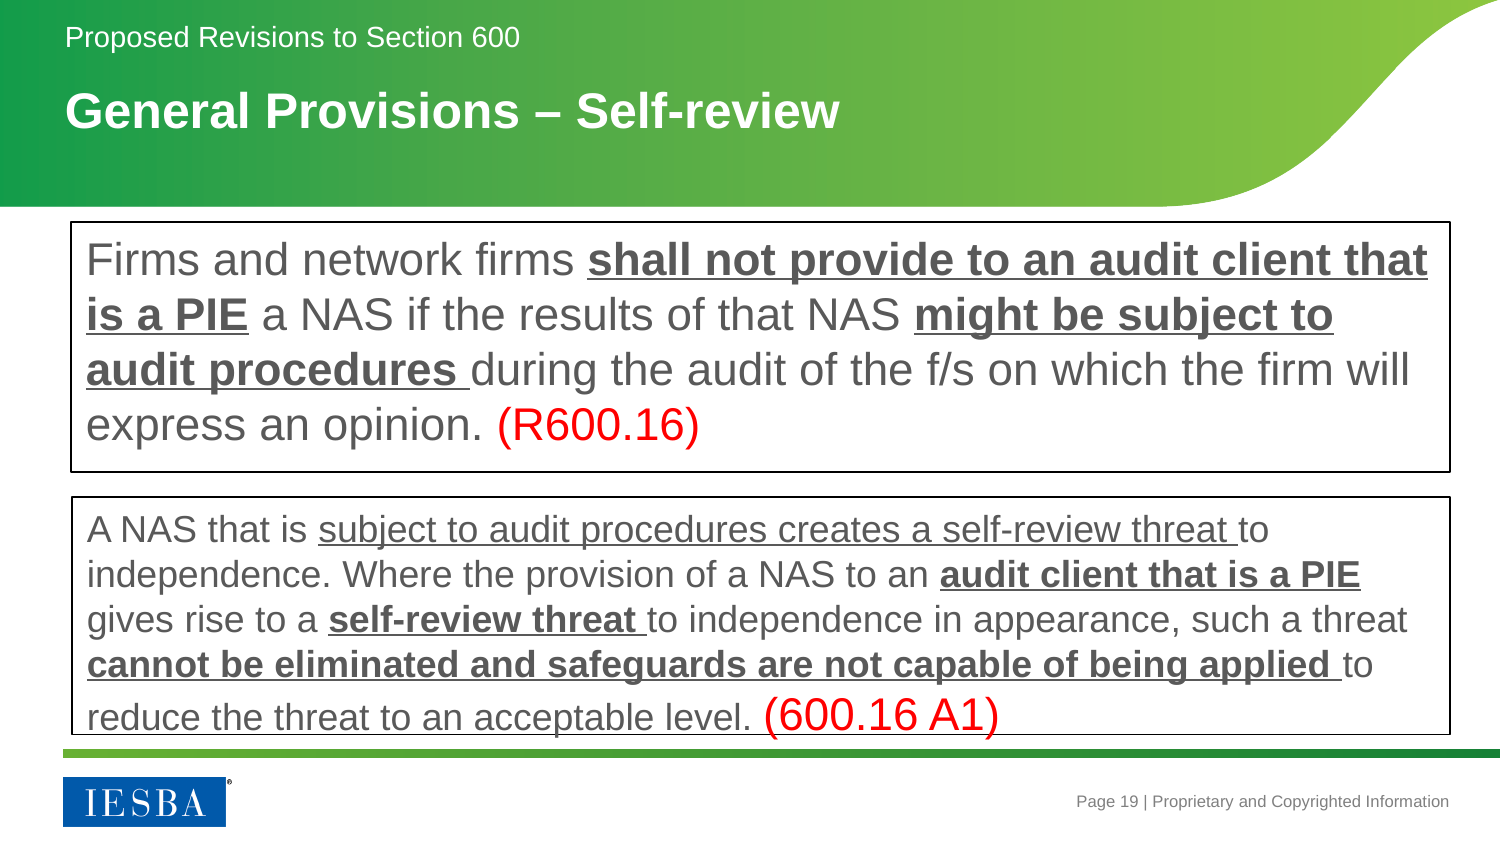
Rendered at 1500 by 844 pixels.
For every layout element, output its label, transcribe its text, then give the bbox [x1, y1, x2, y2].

picture [63, 777, 232, 827]
text_box Firms and network firms shall not provide to an audit client that is a PIE a NAS if the results of that NAS might be subject to audit procedures during the audit of the f/s on which the firm will express an opinion. (R600.16) [70, 221, 1450, 472]
picture [0, 0, 1500, 207]
title General Provisions – Self-review [64, 75, 1300, 142]
text_box Proposed Revisions to Section 600 [49, 10, 588, 61]
text_box A NAS that is subject to audit procedures creates a self-review threat to independence. Where the provision of a NAS to an audit client that is a PIE gives rise to a self-review threat to independence in appearance, such a threat cannot be eliminated and safeguards are not capable of being applied to reduce the threat to an acceptable level. (600.16 A1) [71, 497, 1450, 735]
